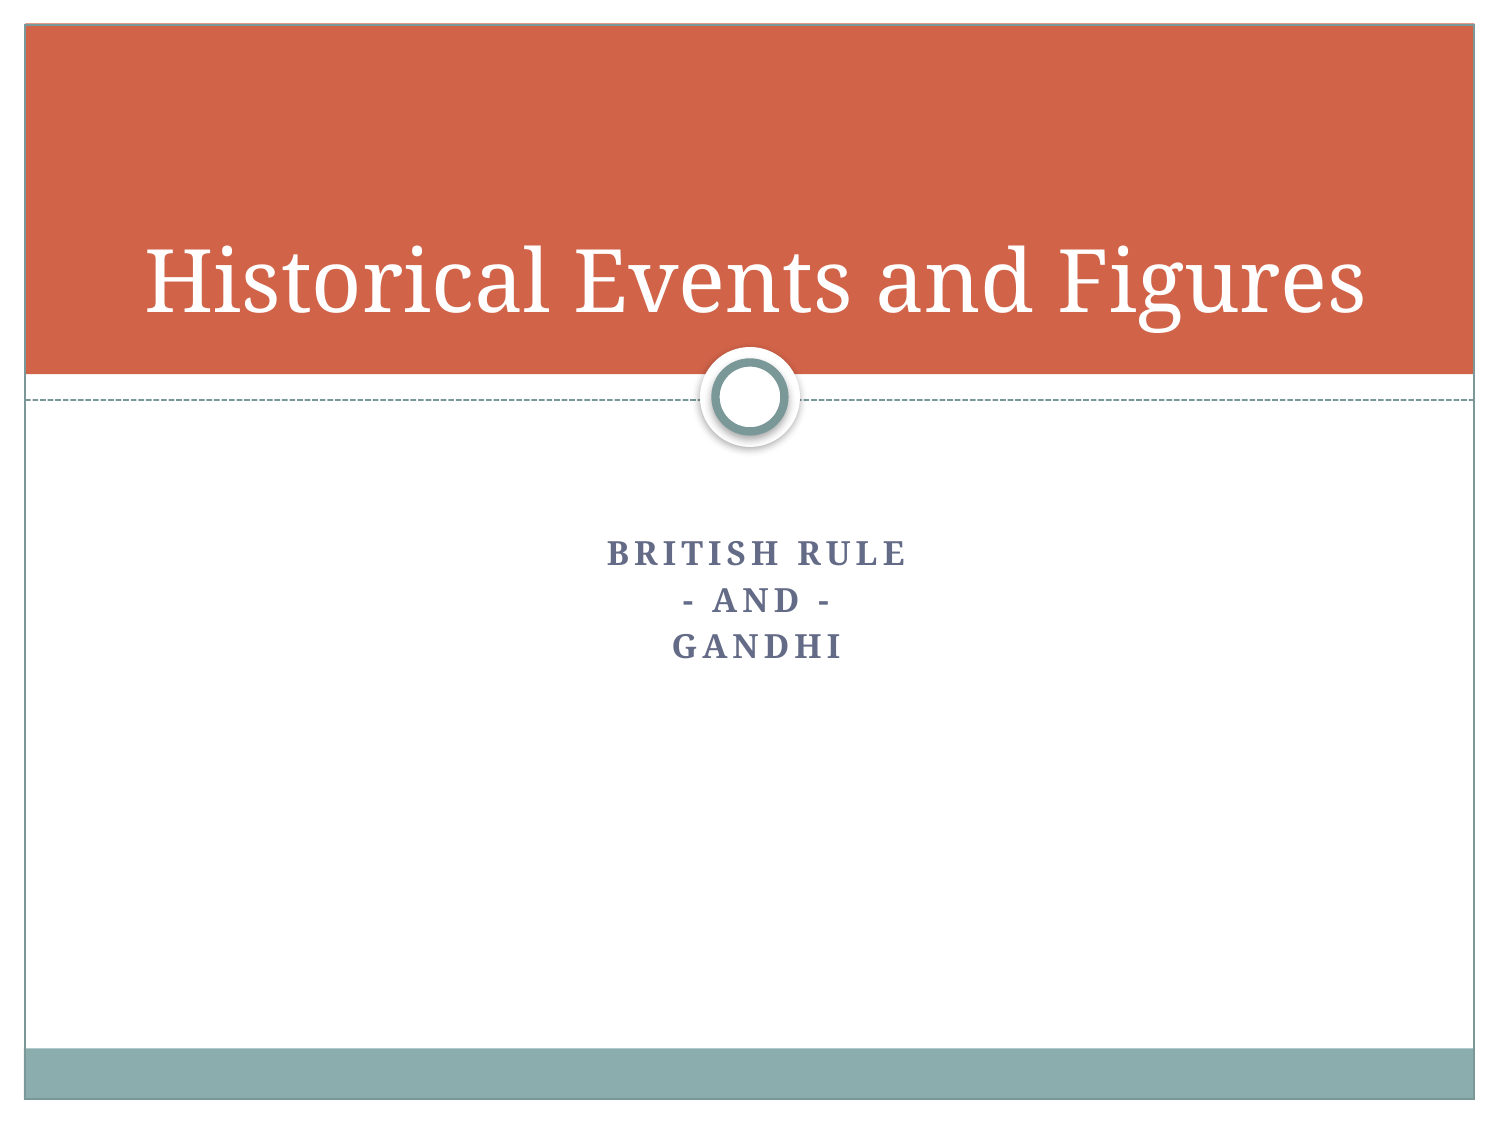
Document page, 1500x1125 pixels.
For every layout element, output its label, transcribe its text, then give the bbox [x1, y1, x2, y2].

list British Rule - And - Gandhi [224, 525, 1288, 788]
title Historical Events and Figures [118, 87, 1394, 338]
